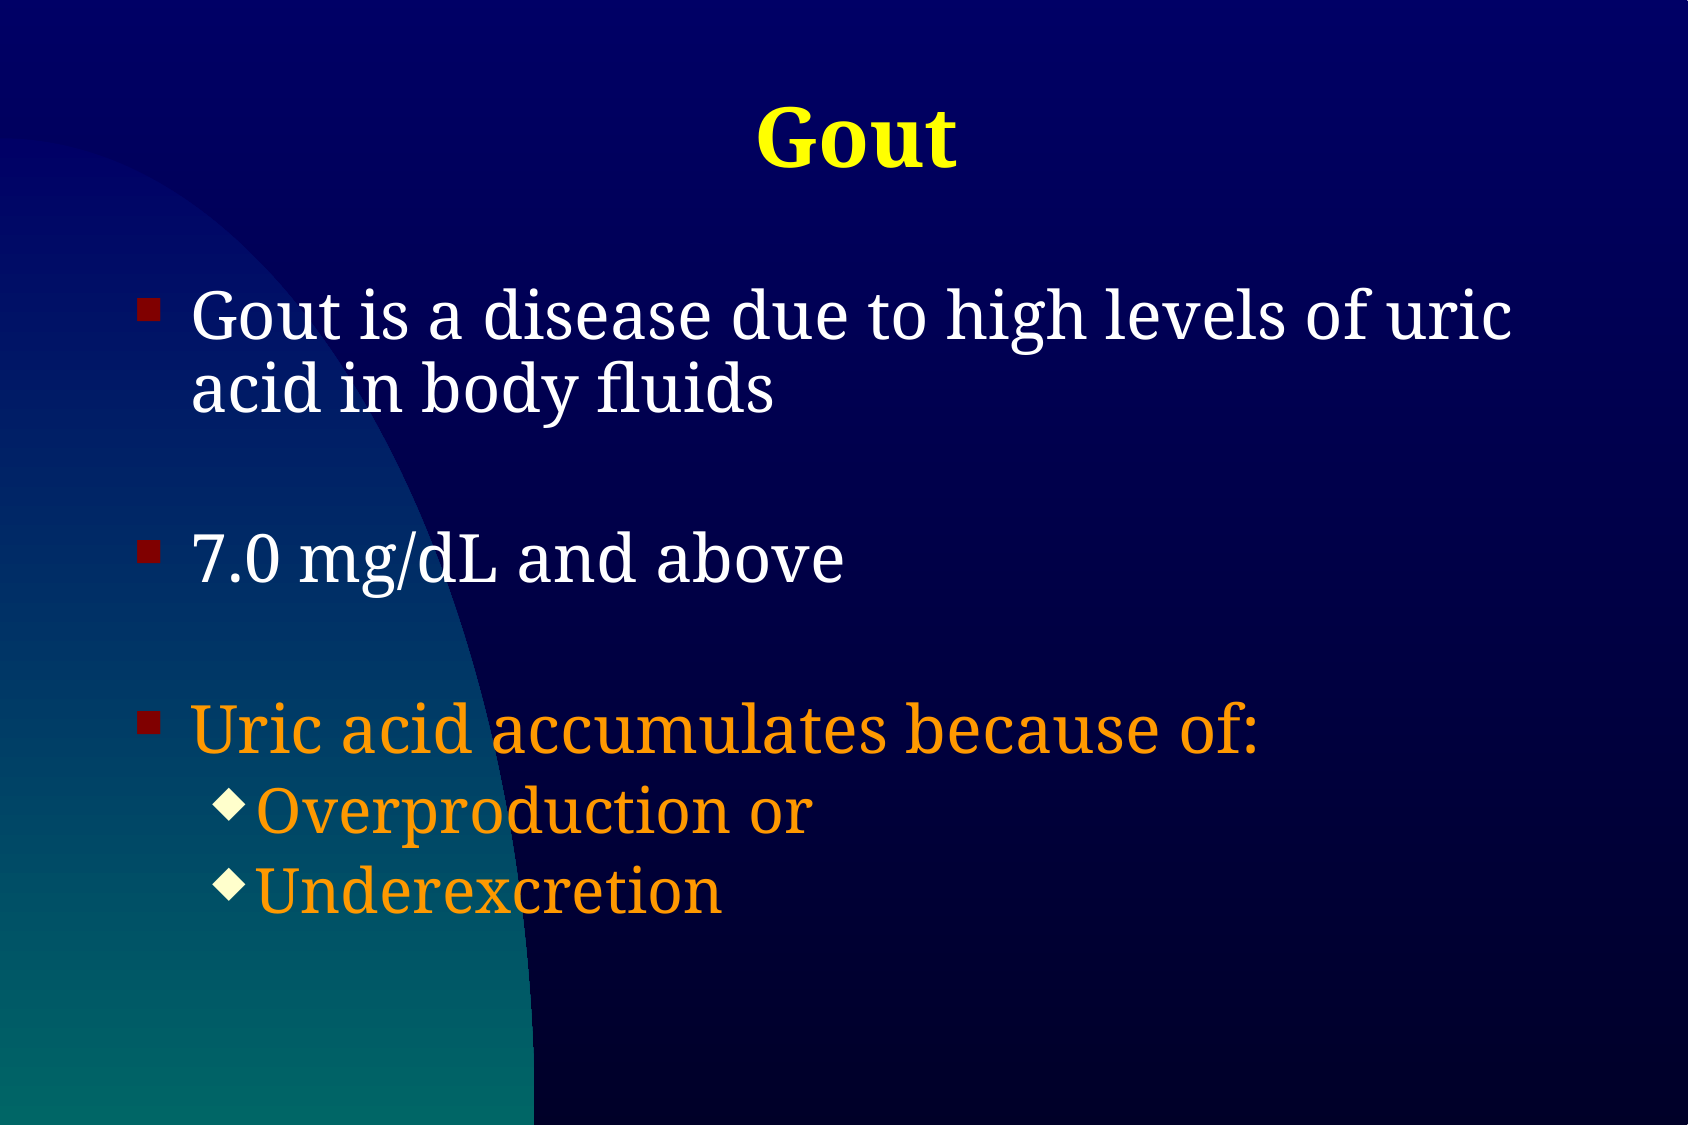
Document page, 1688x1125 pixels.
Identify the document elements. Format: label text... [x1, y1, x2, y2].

title Gout [181, 87, 1532, 205]
list Gout is a disease due to high levels of uric acid in body fluids 7.0 mg/dL and above Uric acid accumulates because of: Overproduction or Underexcretion [118, 275, 1550, 1000]
